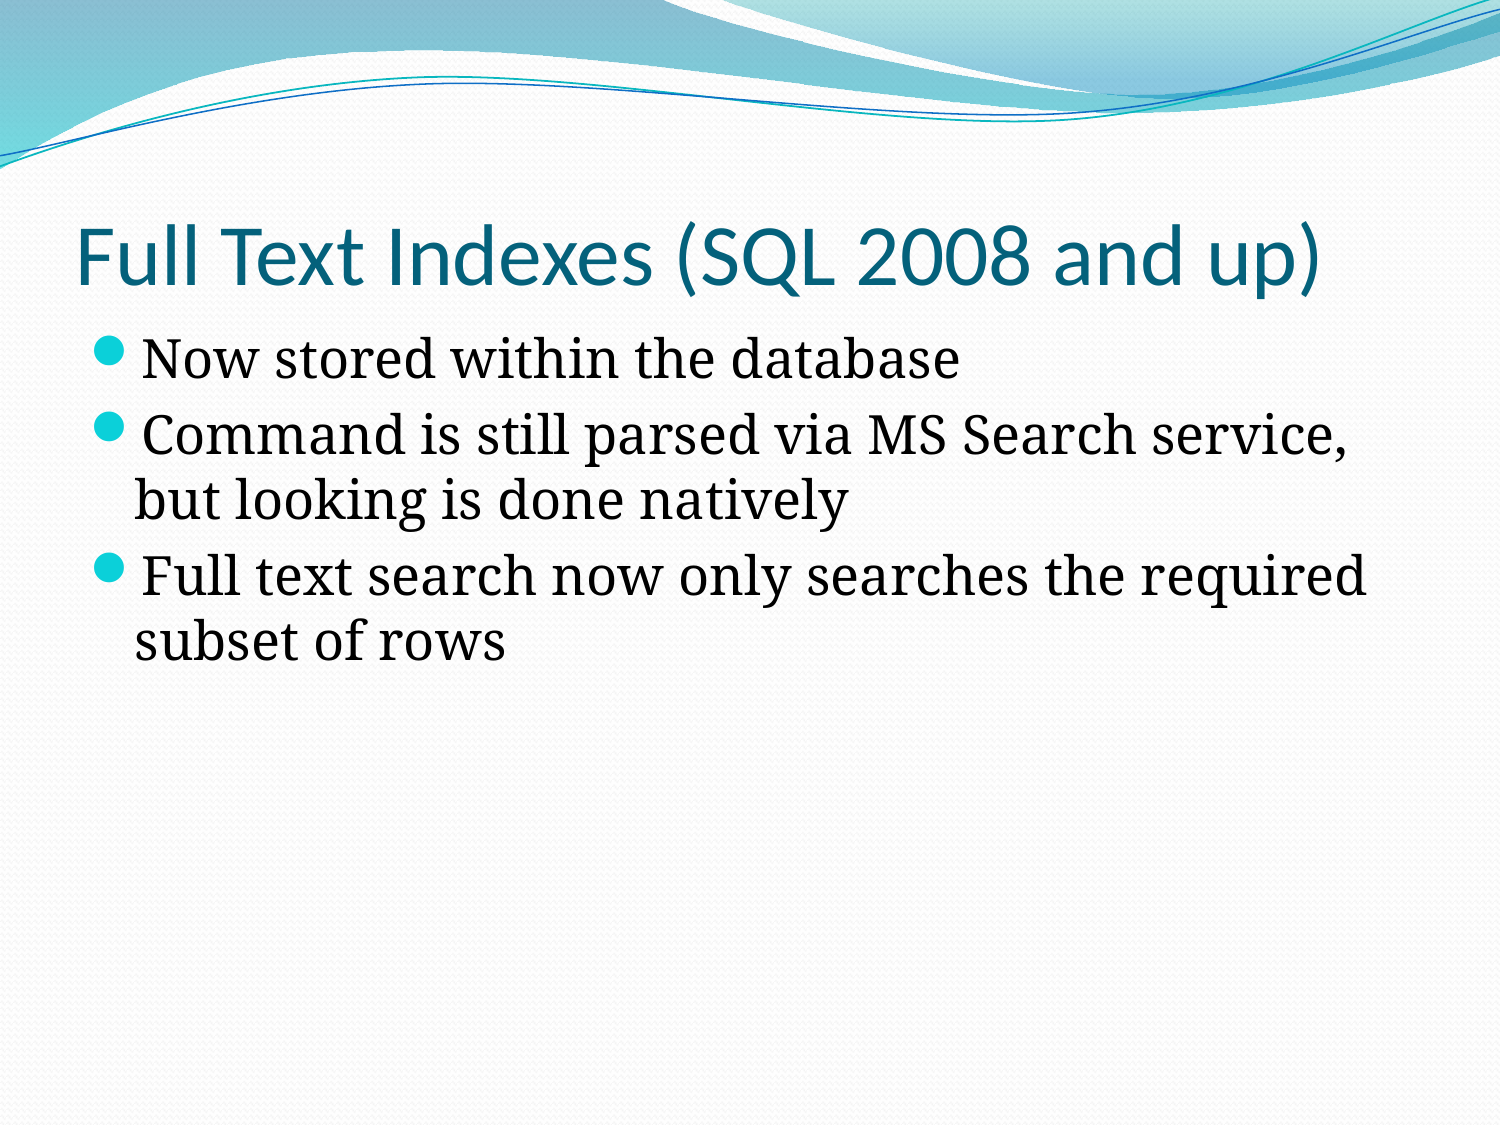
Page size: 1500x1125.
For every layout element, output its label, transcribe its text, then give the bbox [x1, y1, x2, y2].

list Now stored within the database Command is still parsed via MS Search service, but looking is done natively Full text search now only searches the required subset of rows [75, 317, 1425, 1038]
title Full Text Indexes (SQL 2008 and up) [75, 115, 1425, 303]
